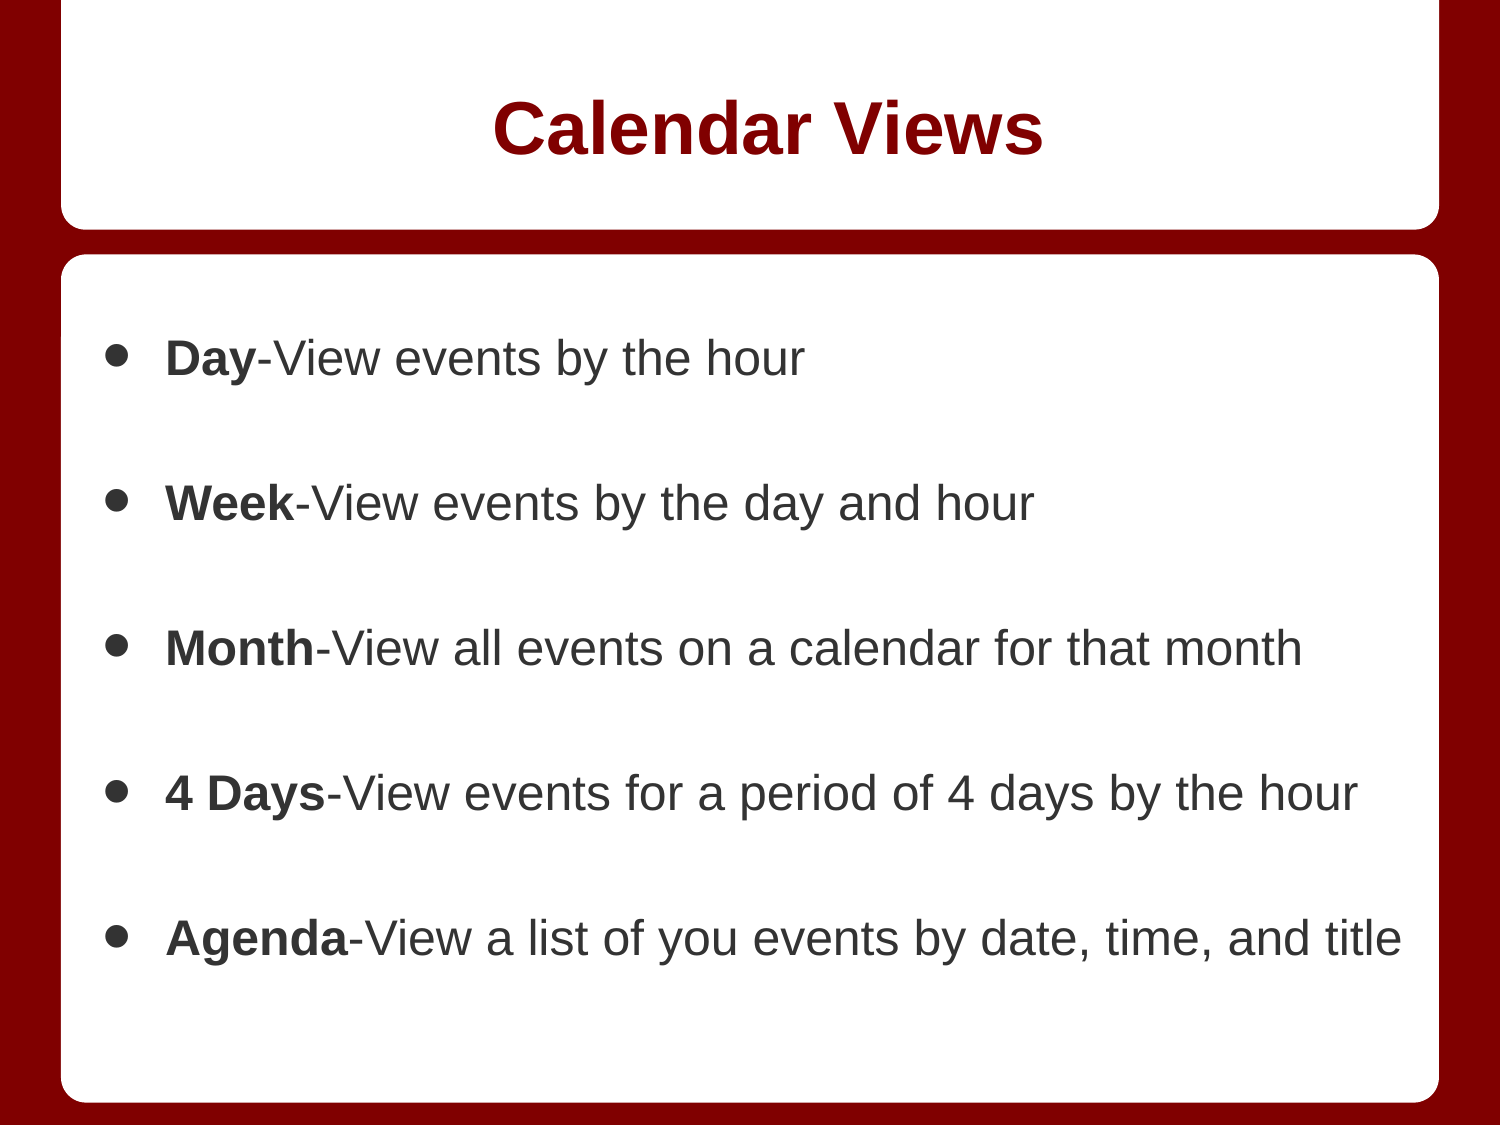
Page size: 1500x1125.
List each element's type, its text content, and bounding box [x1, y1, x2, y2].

list Day-View events by the hour Week-View events by the day and hour Month-View all events on a calendar for that month 4 Days-View events for a period of 4 days by the hour Agenda-View a list of you events by date, time, and title [75, 310, 1425, 981]
title Calendar Views [75, 15, 1425, 234]
